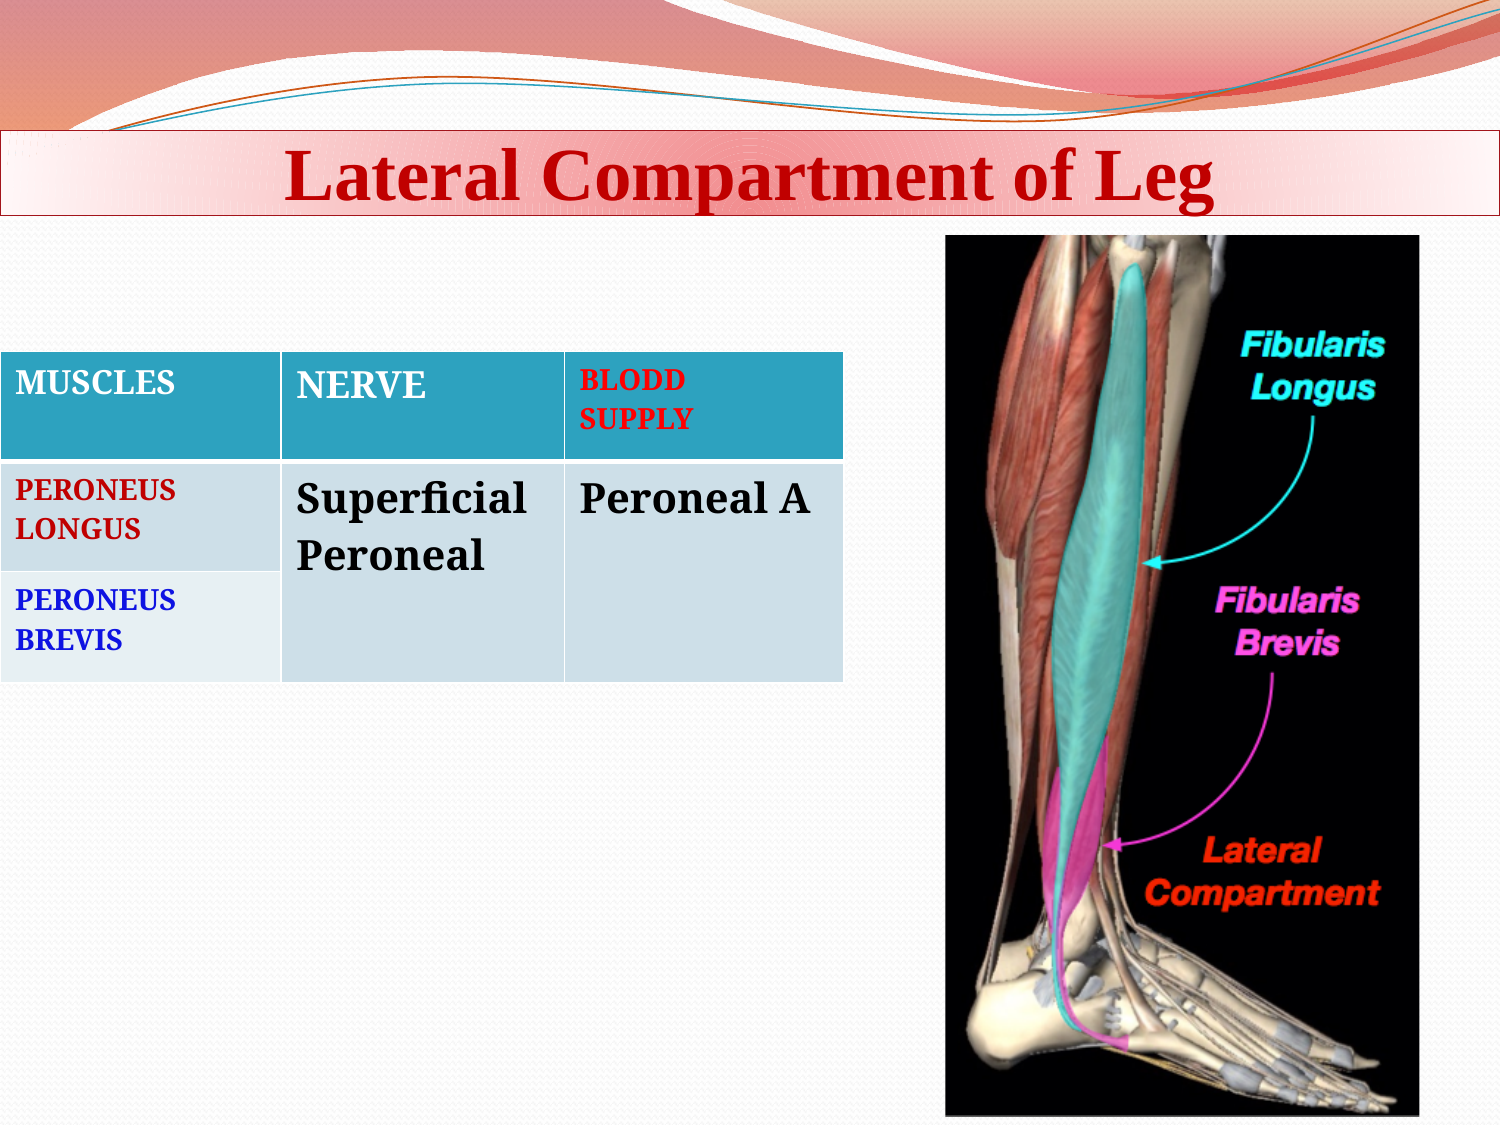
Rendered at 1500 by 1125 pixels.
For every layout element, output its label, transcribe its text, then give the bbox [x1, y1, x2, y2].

table_header MUSCLES [1, 352, 280, 459]
table_cell PERONEUS BREVIS [1, 572, 280, 682]
table_header BLODD SUPPLY [565, 352, 843, 459]
table_cell Peroneal A [565, 464, 843, 682]
table_cell Superficial Peroneal [282, 464, 564, 682]
table_header NERVE [282, 352, 564, 459]
table_cell PERONEUS LONGUS [1, 464, 280, 571]
picture [945, 234, 1420, 1117]
title Lateral Compartment of Leg [0, 130, 1500, 216]
